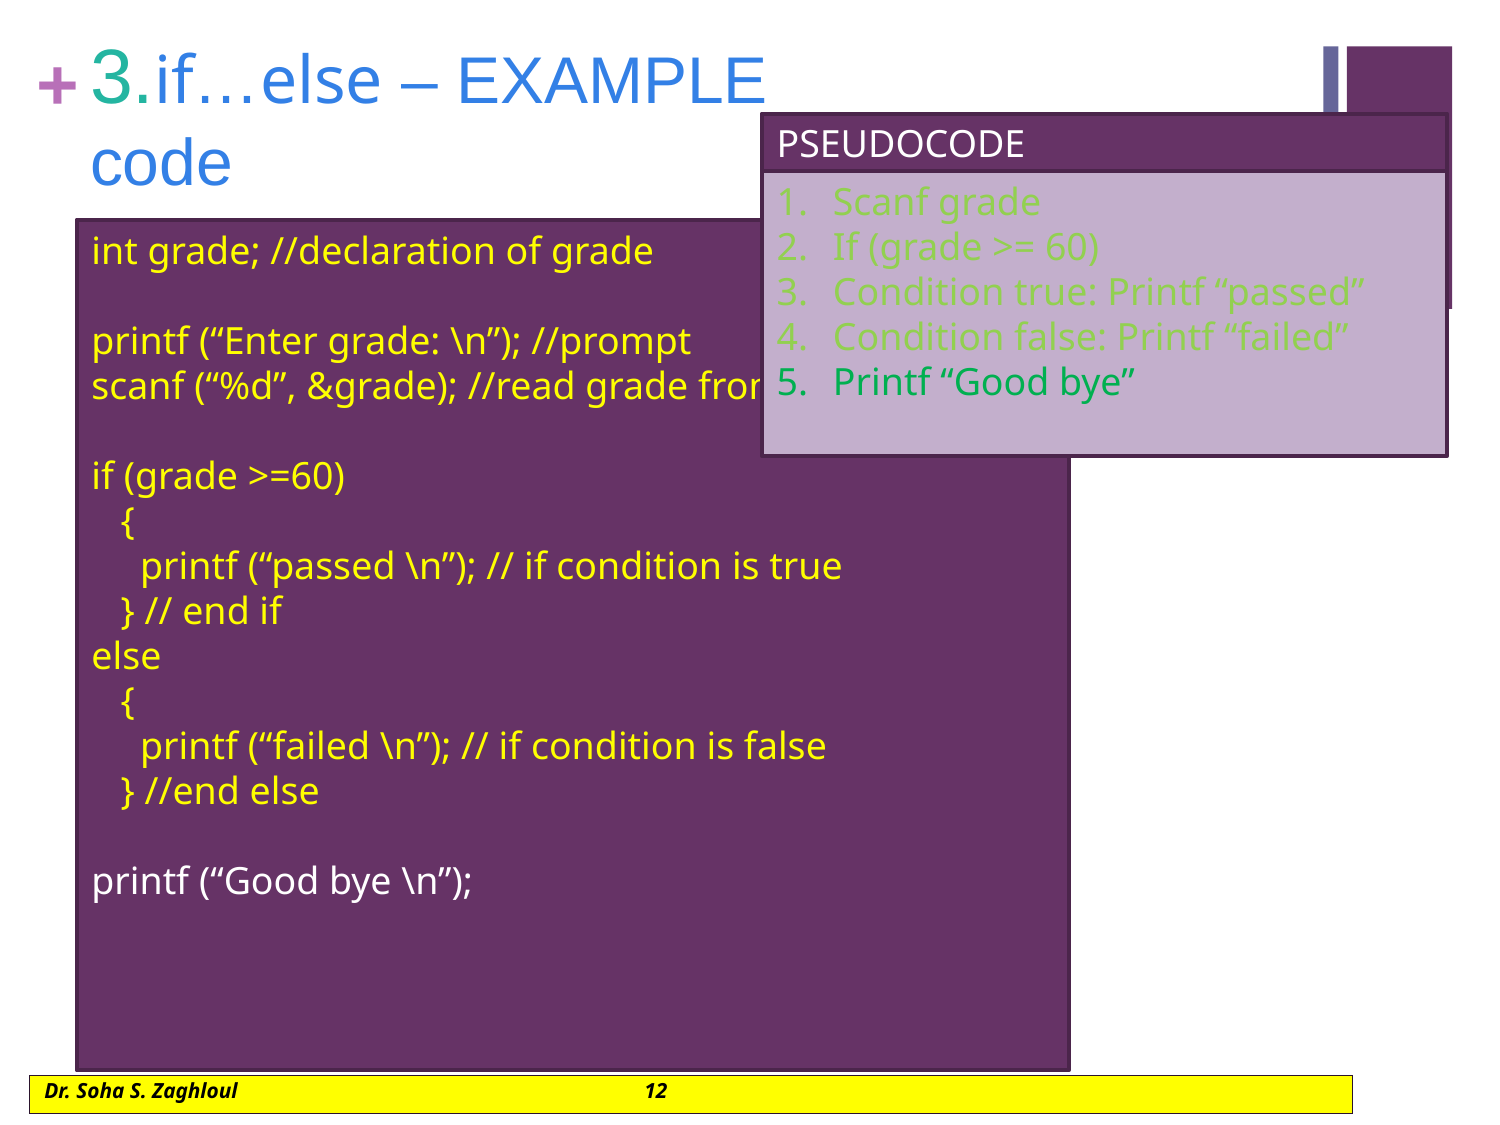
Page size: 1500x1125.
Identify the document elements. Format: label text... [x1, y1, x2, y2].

text_box int grade; //declaration of grade printf (“Enter grade: \n”); //prompt scanf (“%d”, &grade); //read grade from user if (grade >=60) { printf (“passed \n”); // if condition is true } // end if else { printf (“failed \n”); // if condition is false } //end else printf (“Good bye \n”); [75, 218, 1071, 1072]
text_box Dr. Soha S. Zaghloul 12 [29, 1075, 1353, 1114]
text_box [761, 113, 1448, 457]
title 3.if…else – EXAMPLE code [75, 19, 1263, 207]
